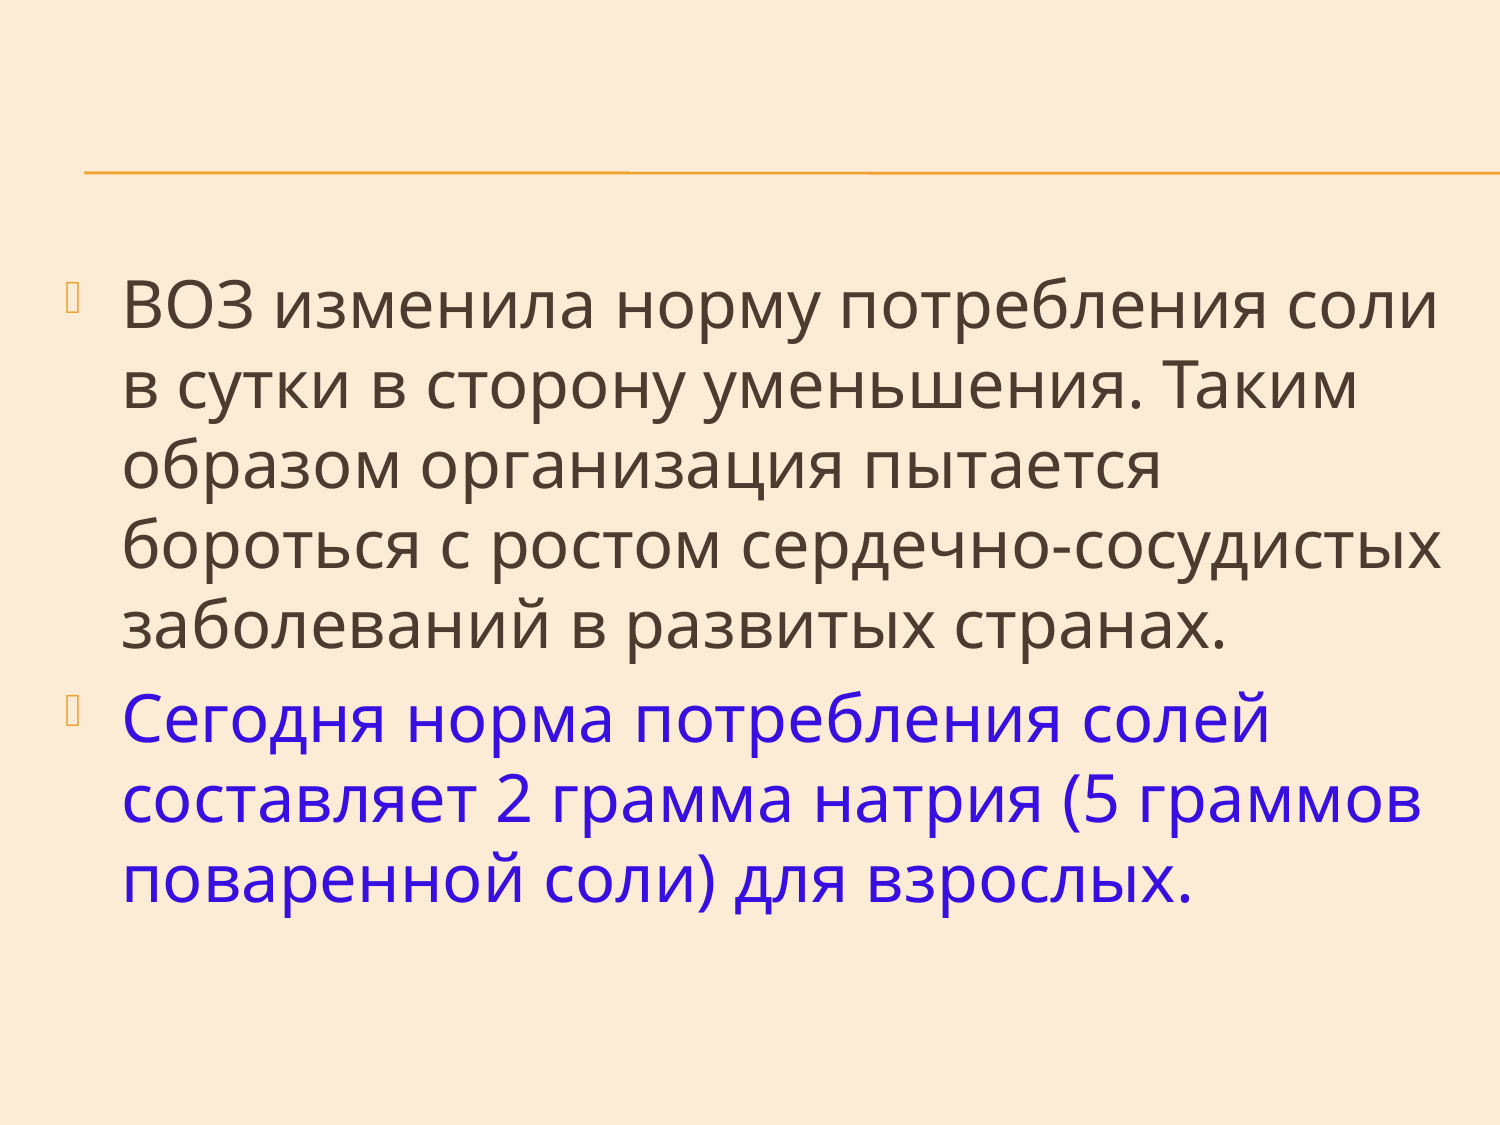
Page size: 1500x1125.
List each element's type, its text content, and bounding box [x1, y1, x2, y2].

list ВОЗ изменила норму потребления соли в сутки в сторону уменьшения. Таким образом организация пытается бороться с ростом сердечно-сосудистых заболеваний в развитых странах. Сегодня норма потребления солей составляет 2 грамма натрия (5 граммов поваренной соли) для взрослых. [50, 254, 1475, 998]
